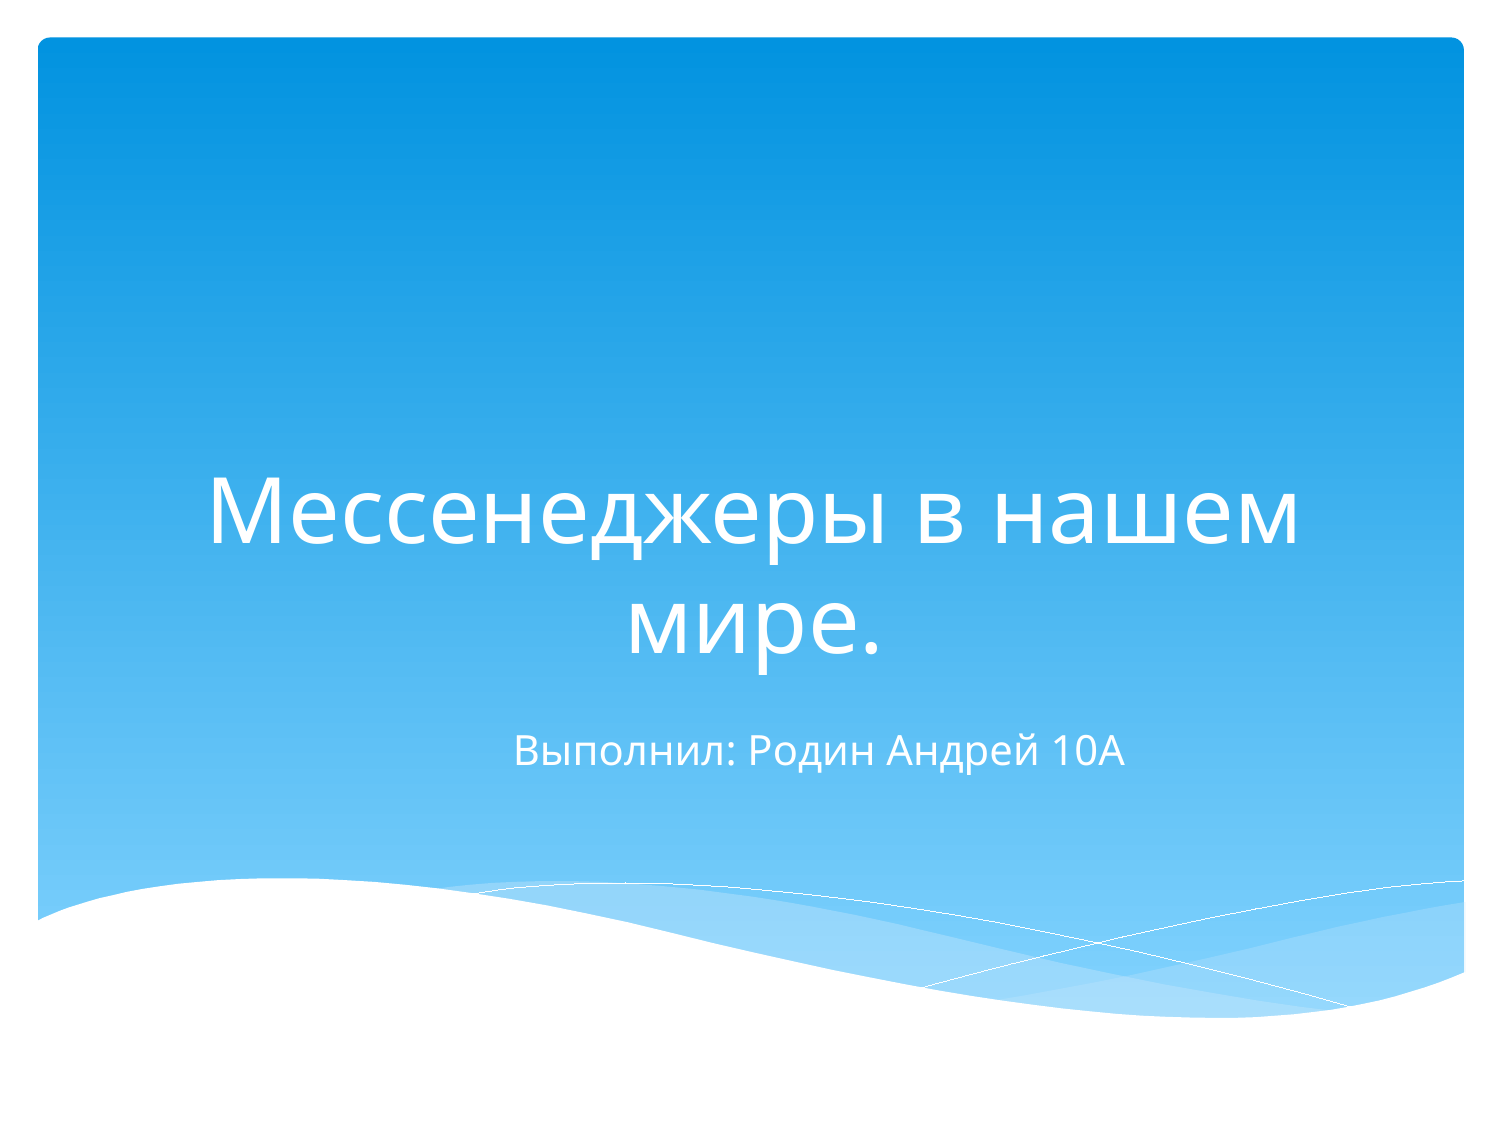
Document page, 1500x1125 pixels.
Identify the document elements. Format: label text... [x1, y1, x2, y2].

title Мессенеджеры в нашем мире. [135, 326, 1374, 680]
subtitle Выполнил: Родин Андрей 10А [312, 716, 1326, 829]
